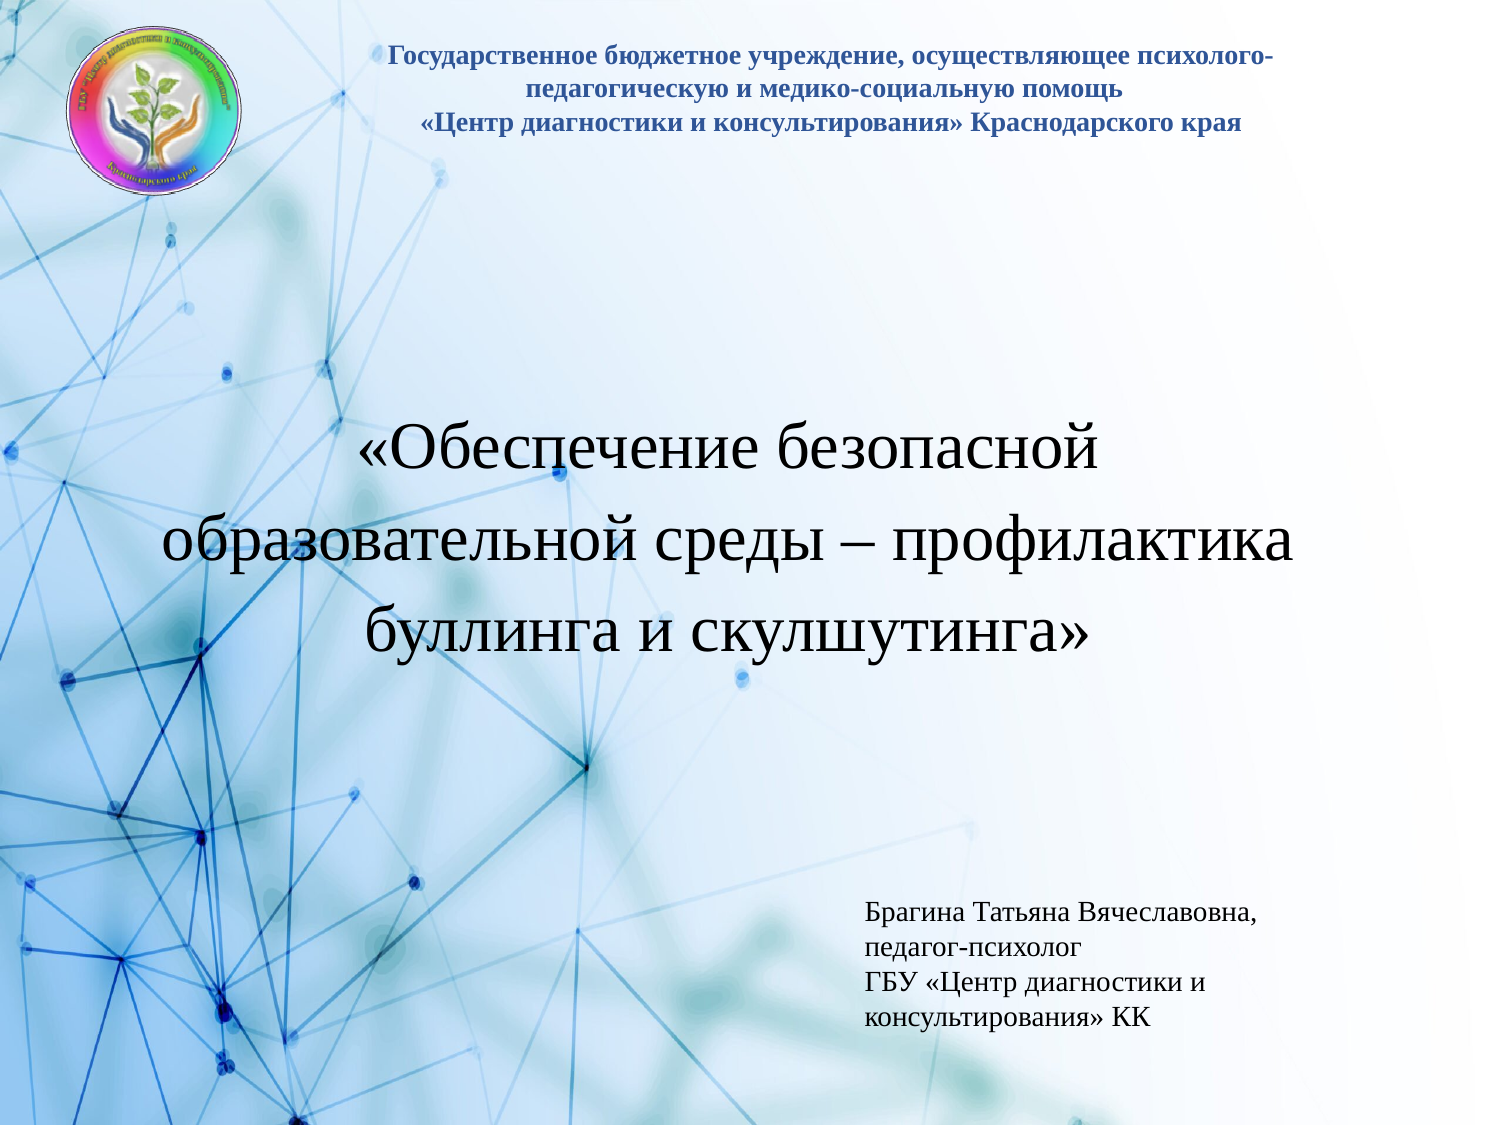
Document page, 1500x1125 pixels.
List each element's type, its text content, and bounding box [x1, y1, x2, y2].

title «Обеспечение безопасной образовательной среды – профилактика буллинга и скулшутинга» [121, 435, 1336, 747]
text_box Государственное бюджетное учреждение, осуществляющее психолого-педагогическую и медико-социальную помощь «Центр диагностики и консультирования» Краснодарского края [299, 28, 1364, 145]
picture [0, 0, 1500, 1125]
text_box Брагина Татьяна Вячеславовна, педагог-психолог ГБУ «Центр диагностики и консультирования» КК [849, 884, 1427, 1040]
